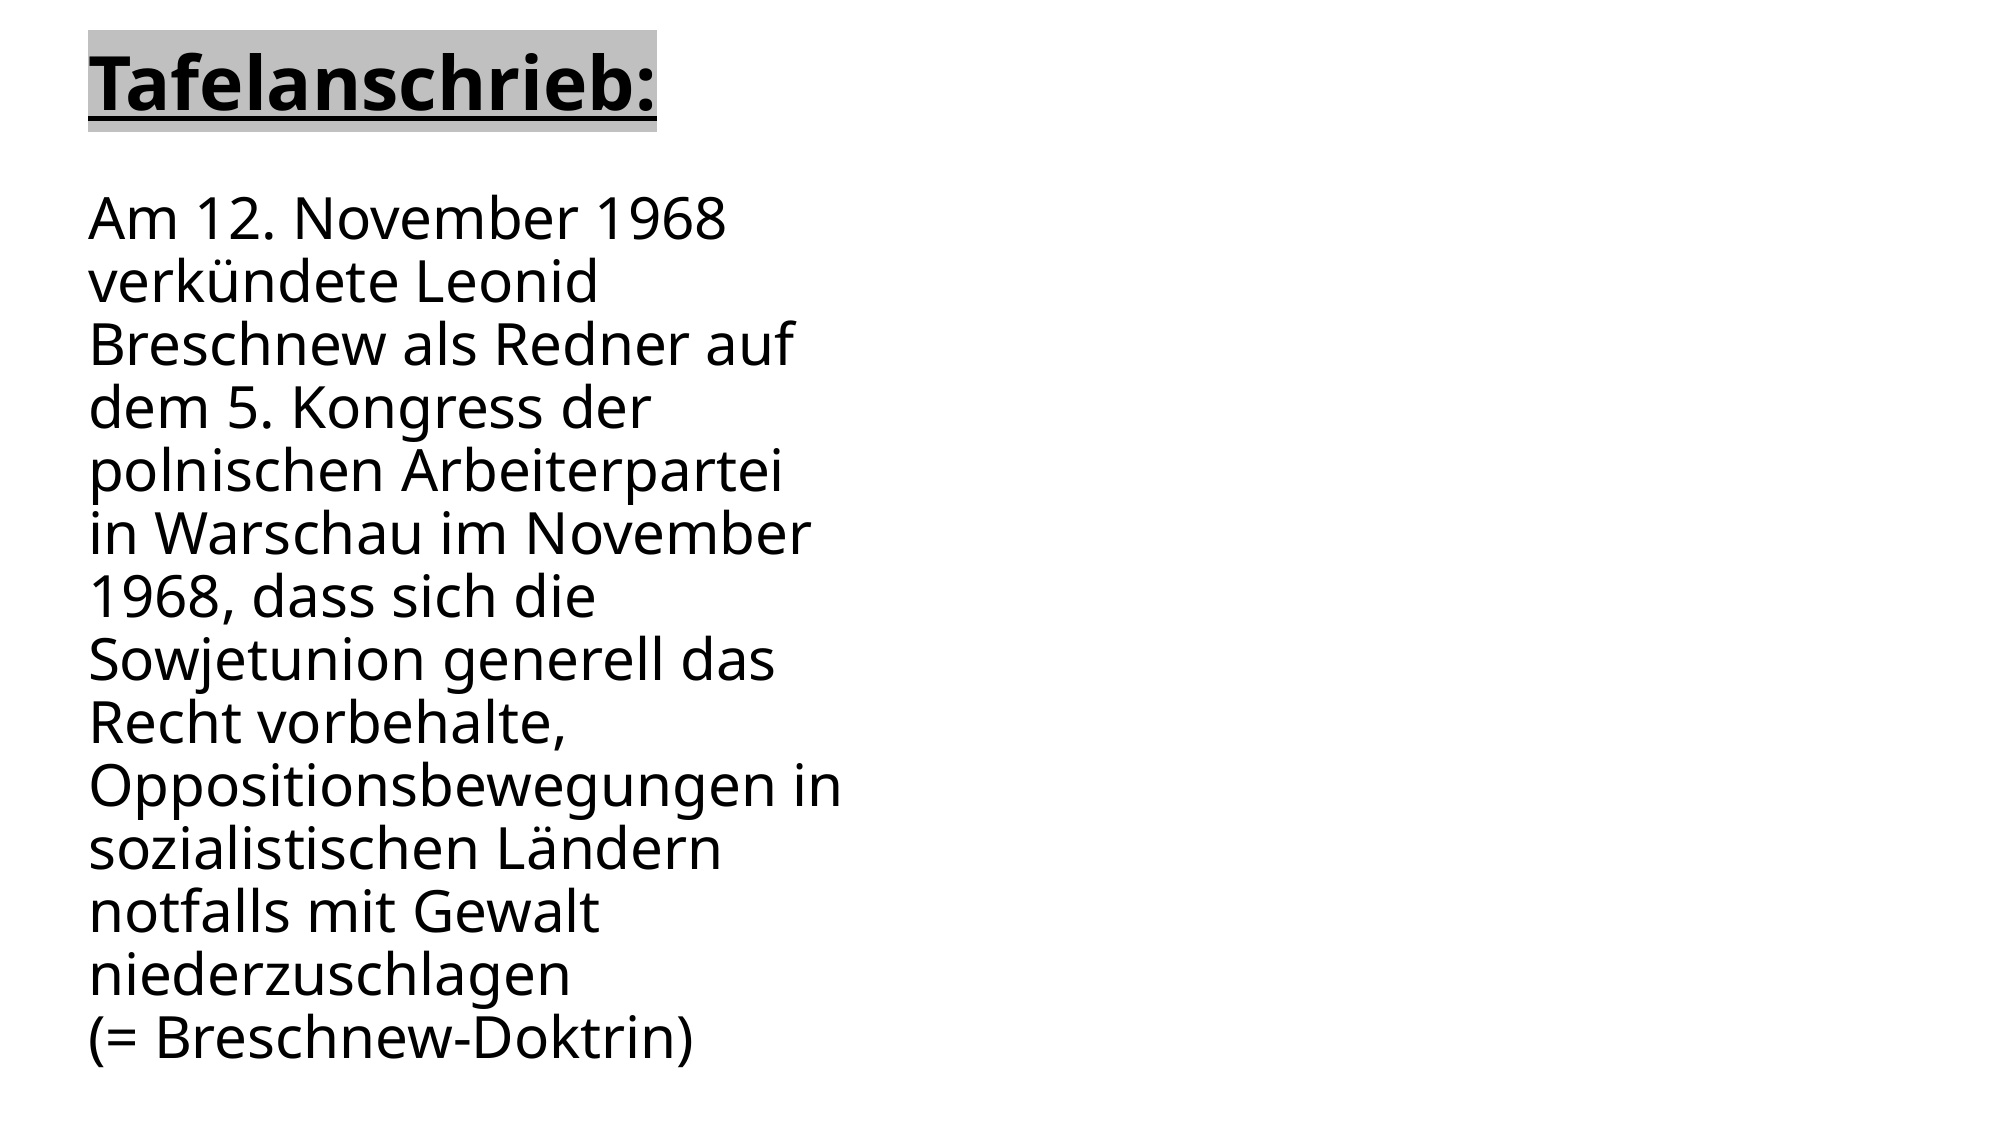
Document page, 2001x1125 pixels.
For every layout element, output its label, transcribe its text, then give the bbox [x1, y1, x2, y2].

title Tafelanschrieb: Am 12. November 1968 verkündete Leonid Breschnew als Redner auf dem 5. Kongress der polnischen Arbeiterpartei in Warschau im November 1968, dass sich die Sowjetunion generell das Recht vorbehalte, Oppositionsbewegungen in sozialistischen Ländern notfalls mit Gewalt niederzuschlagen (= Breschnew-Doktrin) [73, 121, 860, 995]
